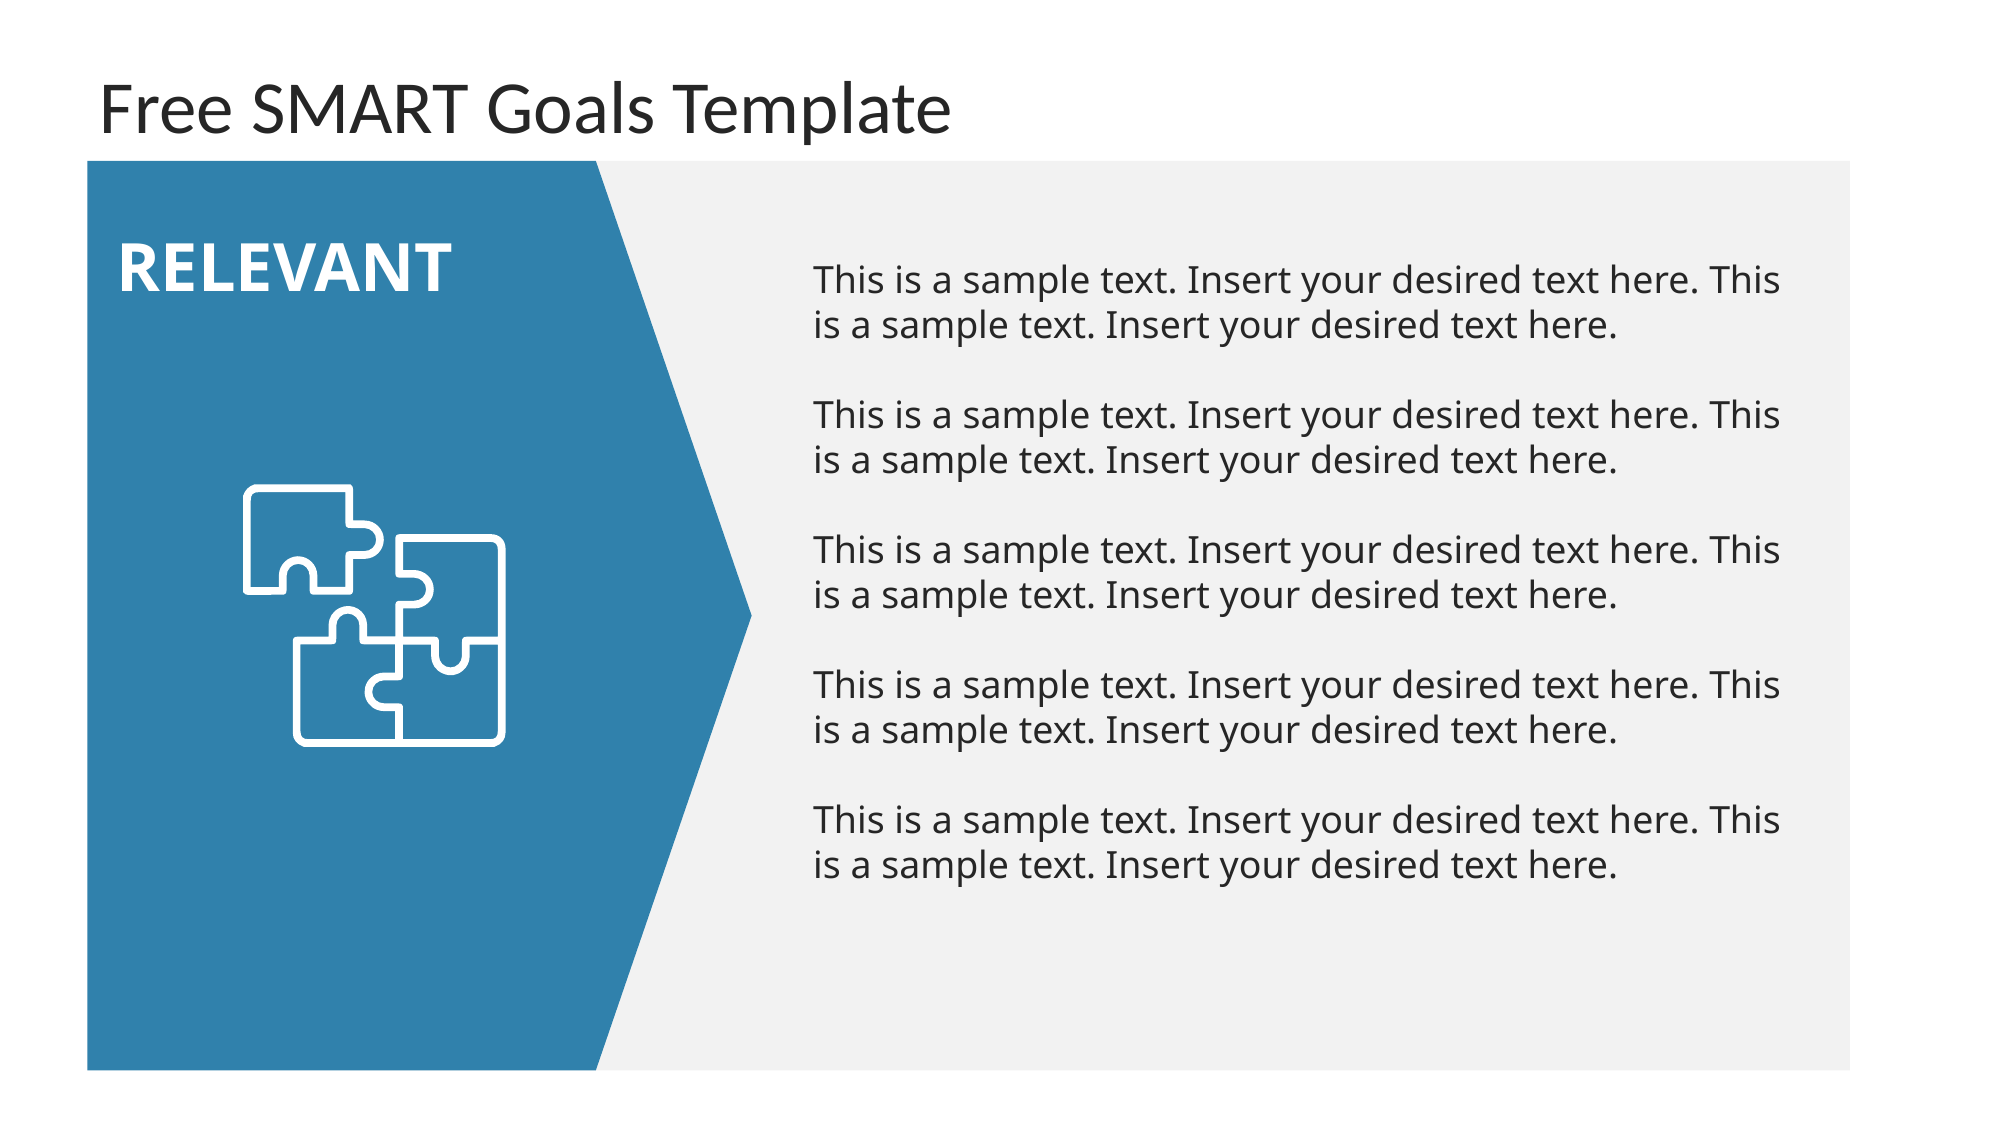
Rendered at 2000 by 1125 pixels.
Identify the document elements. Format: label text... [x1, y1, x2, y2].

text_box This is a sample text. Insert your desired text here. This is a sample text. Insert your desired text here. This is a sample text. Insert your desired text here. This is a sample text. Insert your desired text here. This is a sample text. Insert your desired text here. This is a sample text. Insert your desired text here. This is a sample text. Insert your desired text here. This is a sample text. Insert your desired text here. This is a sample text. Insert your desired text here. This is a sample text. Insert your desired text here. [813, 217, 1792, 1014]
text_box [85, 158, 754, 1073]
text_box [598, 162, 1852, 1072]
text_box RELEVANT [116, 222, 723, 308]
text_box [242, 484, 506, 748]
title Free SMART Goals Template [99, 45, 1900, 162]
